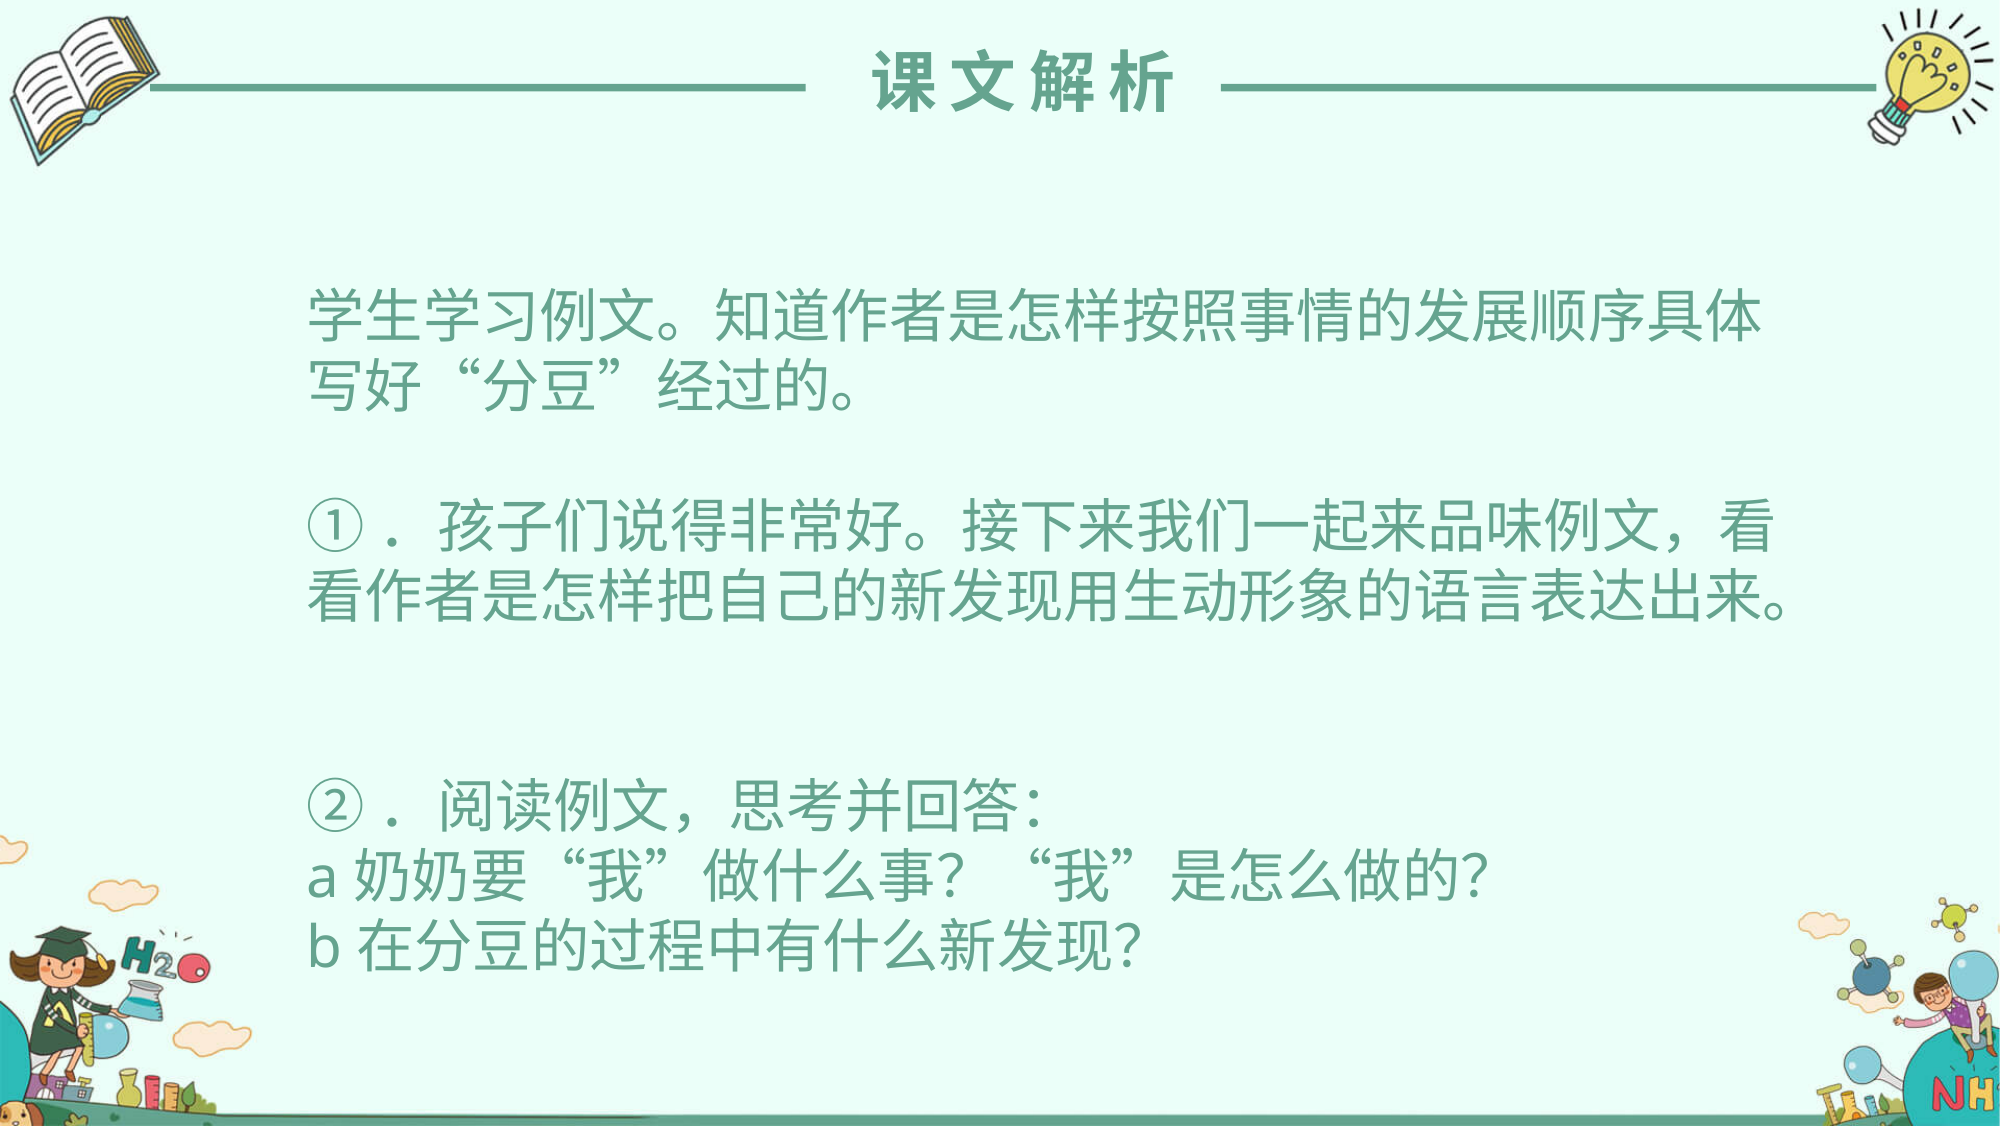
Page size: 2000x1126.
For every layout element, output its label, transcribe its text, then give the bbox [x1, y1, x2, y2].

text_box 学生学习例文。知道作者是怎样按照事情的发展顺序具体写好“分豆”经过的。 ①．孩子们说得非常好。接下来我们一起来品味例文，看看作者是怎样把自己的新发现用生动形象的语言表达出来。 ②．阅读例文，思考并回答： a奶奶要“我”做什么事？“我”是怎么做的？ b在分豆的过程中有什么新发现？ [291, 201, 1809, 987]
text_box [149, 38, 1877, 121]
picture [0, 0, 2000, 1126]
